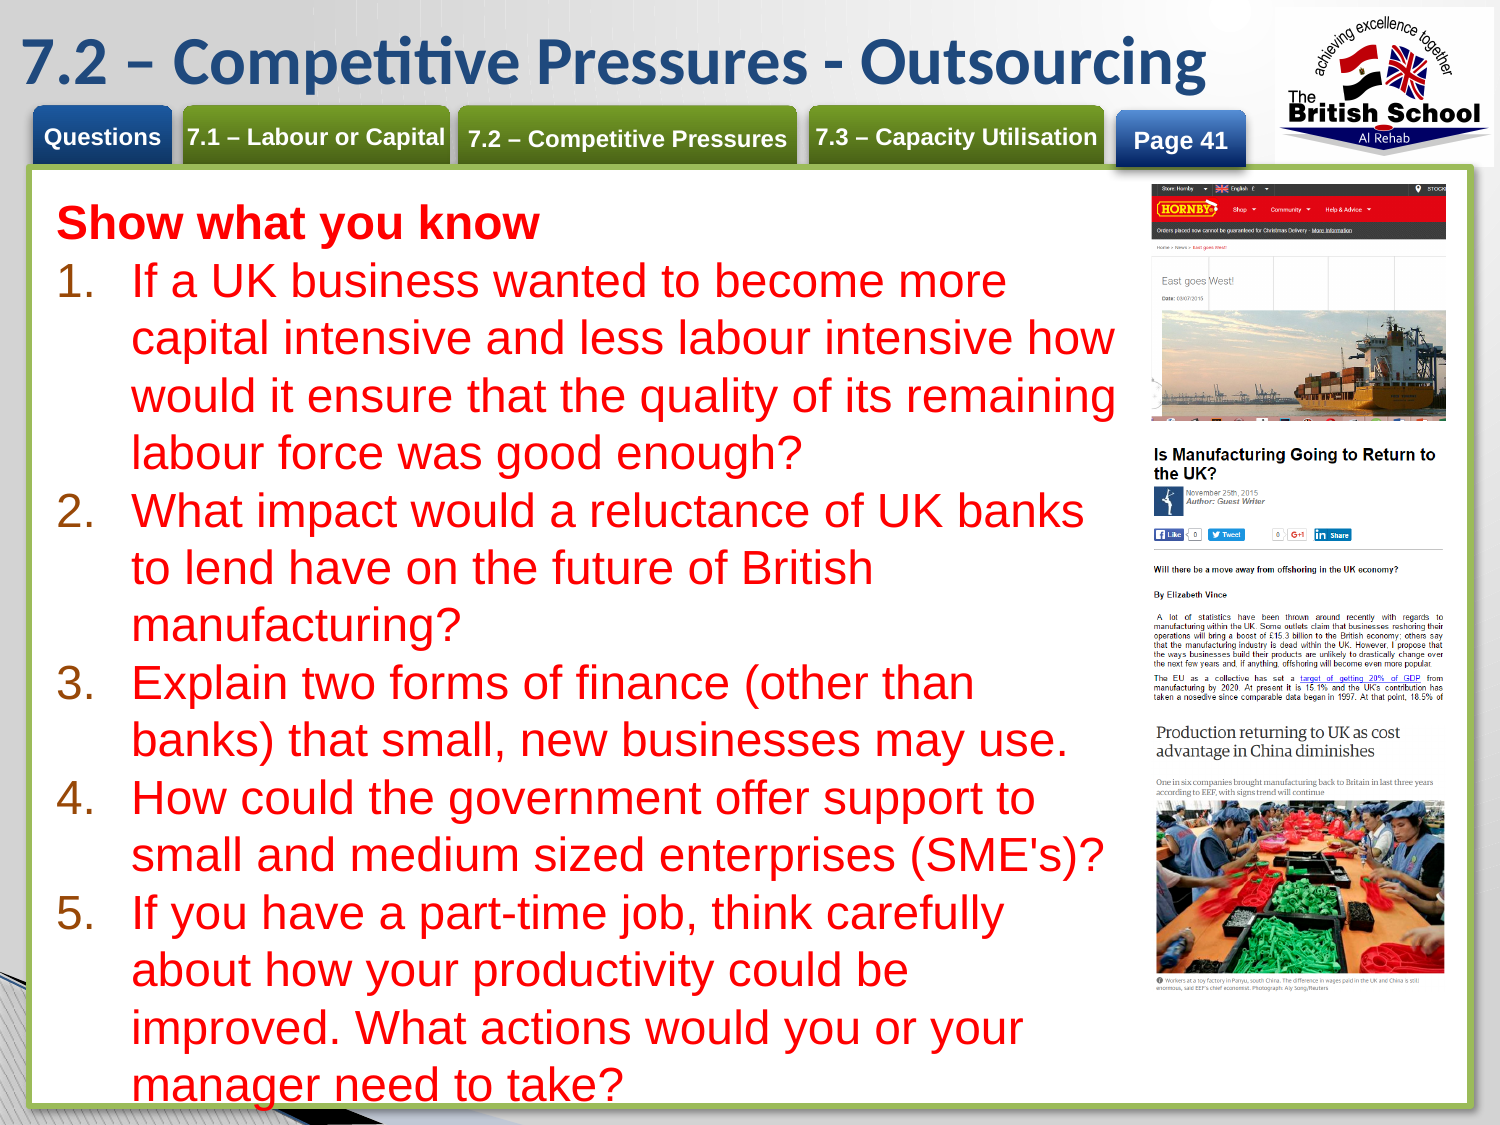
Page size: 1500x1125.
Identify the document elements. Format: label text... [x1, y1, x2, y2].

title 7.2 – Competitive Pressures - Outsourcing [5, 11, 1270, 102]
picture [291, 1119, 303, 1125]
picture [1151, 444, 1446, 702]
text_box Show what you know If a UK business wanted to become more capital intensive and less labour intensive how would it ensure that the quality of its remaining labour force was good enough? What impact would a reluctance of UK banks to lend have on the future of British manufacturing? Explain two forms of finance (other than banks) that small, new businesses may use. How could the government offer support to small and medium sized enterprises (SME's)? If you have a part-time job, think carefully about how your productivity could be improved. What actions would you or your manager need to take? [41, 184, 1140, 1119]
text_box Page 41 [1116, 109, 1247, 167]
picture [1275, 7, 1495, 167]
picture [1151, 184, 1446, 421]
picture [1151, 724, 1446, 992]
